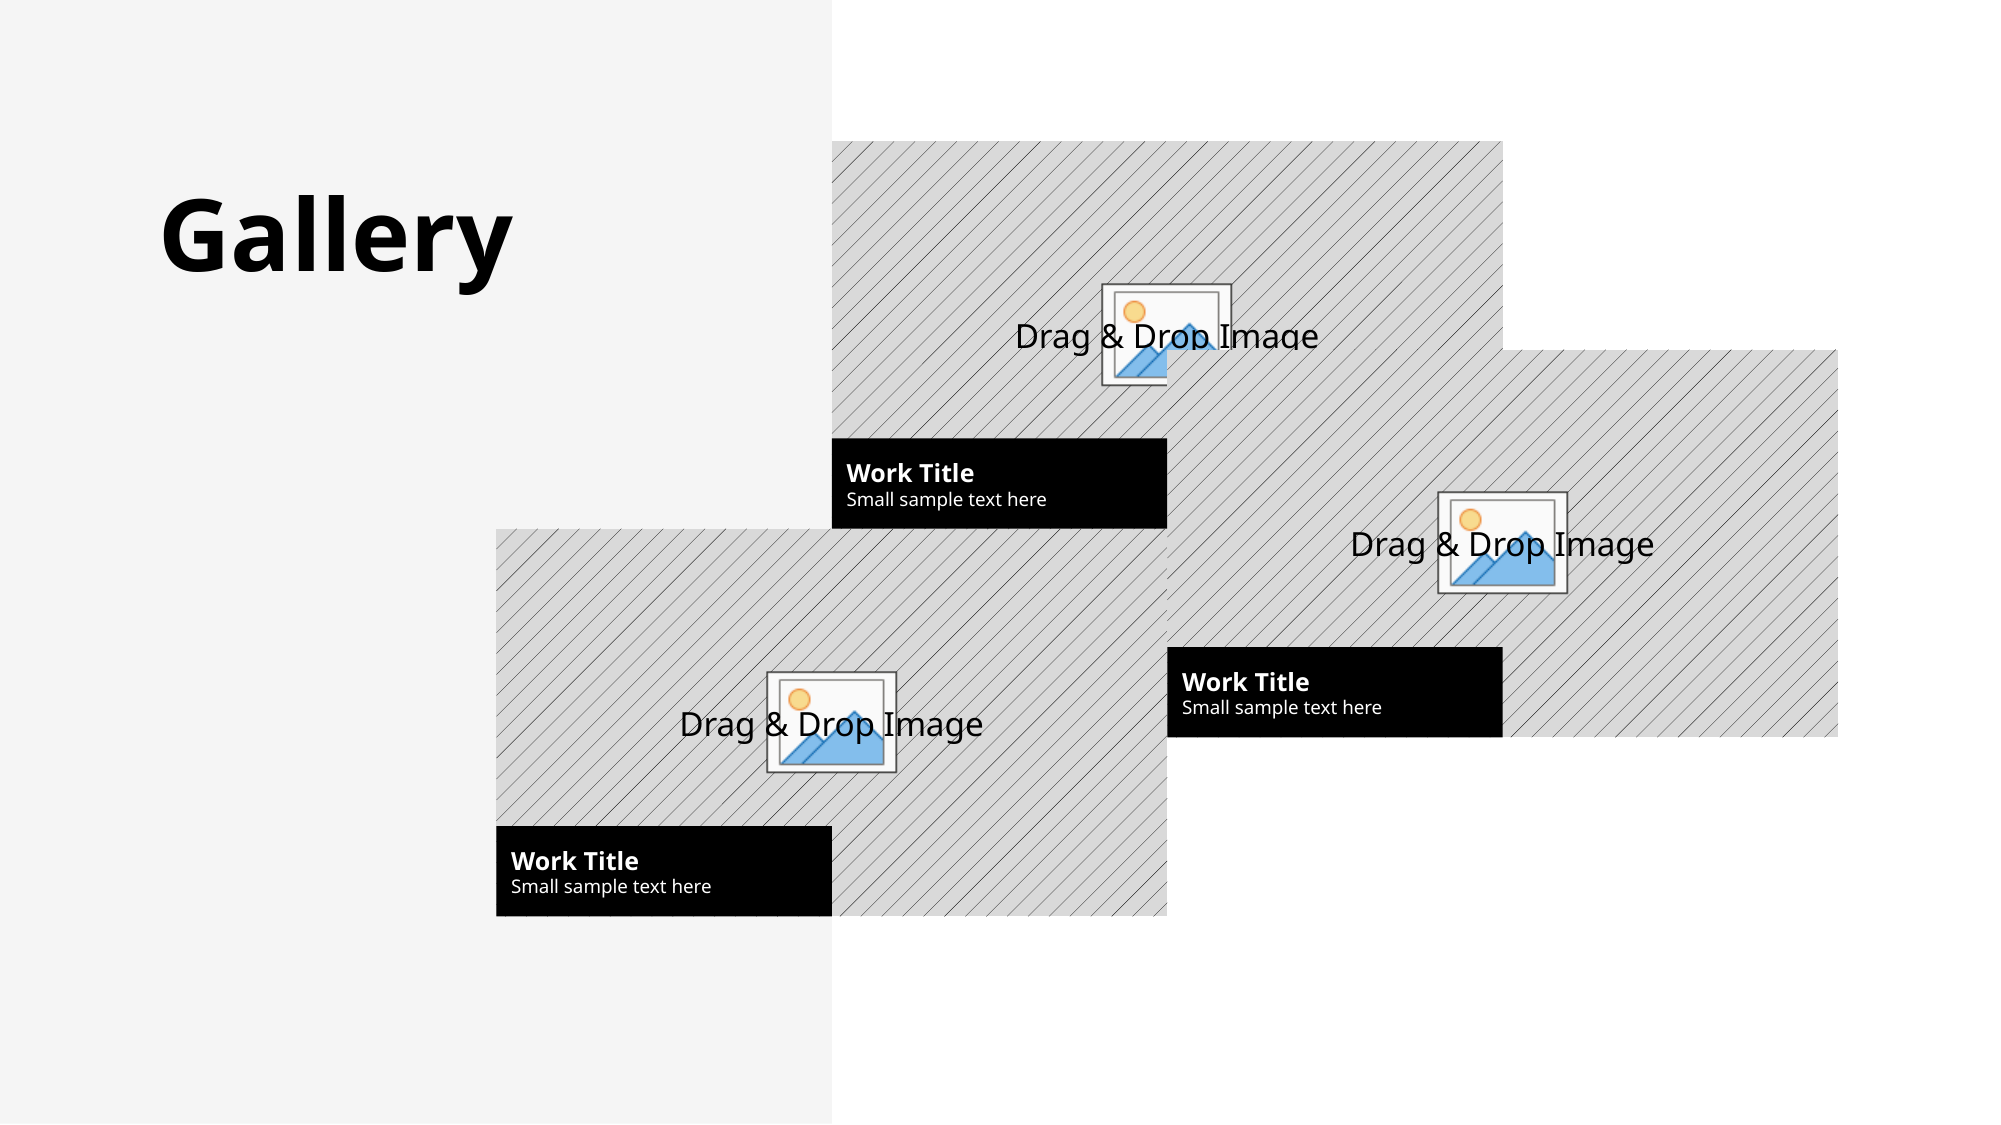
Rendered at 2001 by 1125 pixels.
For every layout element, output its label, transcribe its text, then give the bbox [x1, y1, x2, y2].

picture [496, 141, 1839, 917]
text_box Gallery [158, 187, 529, 299]
